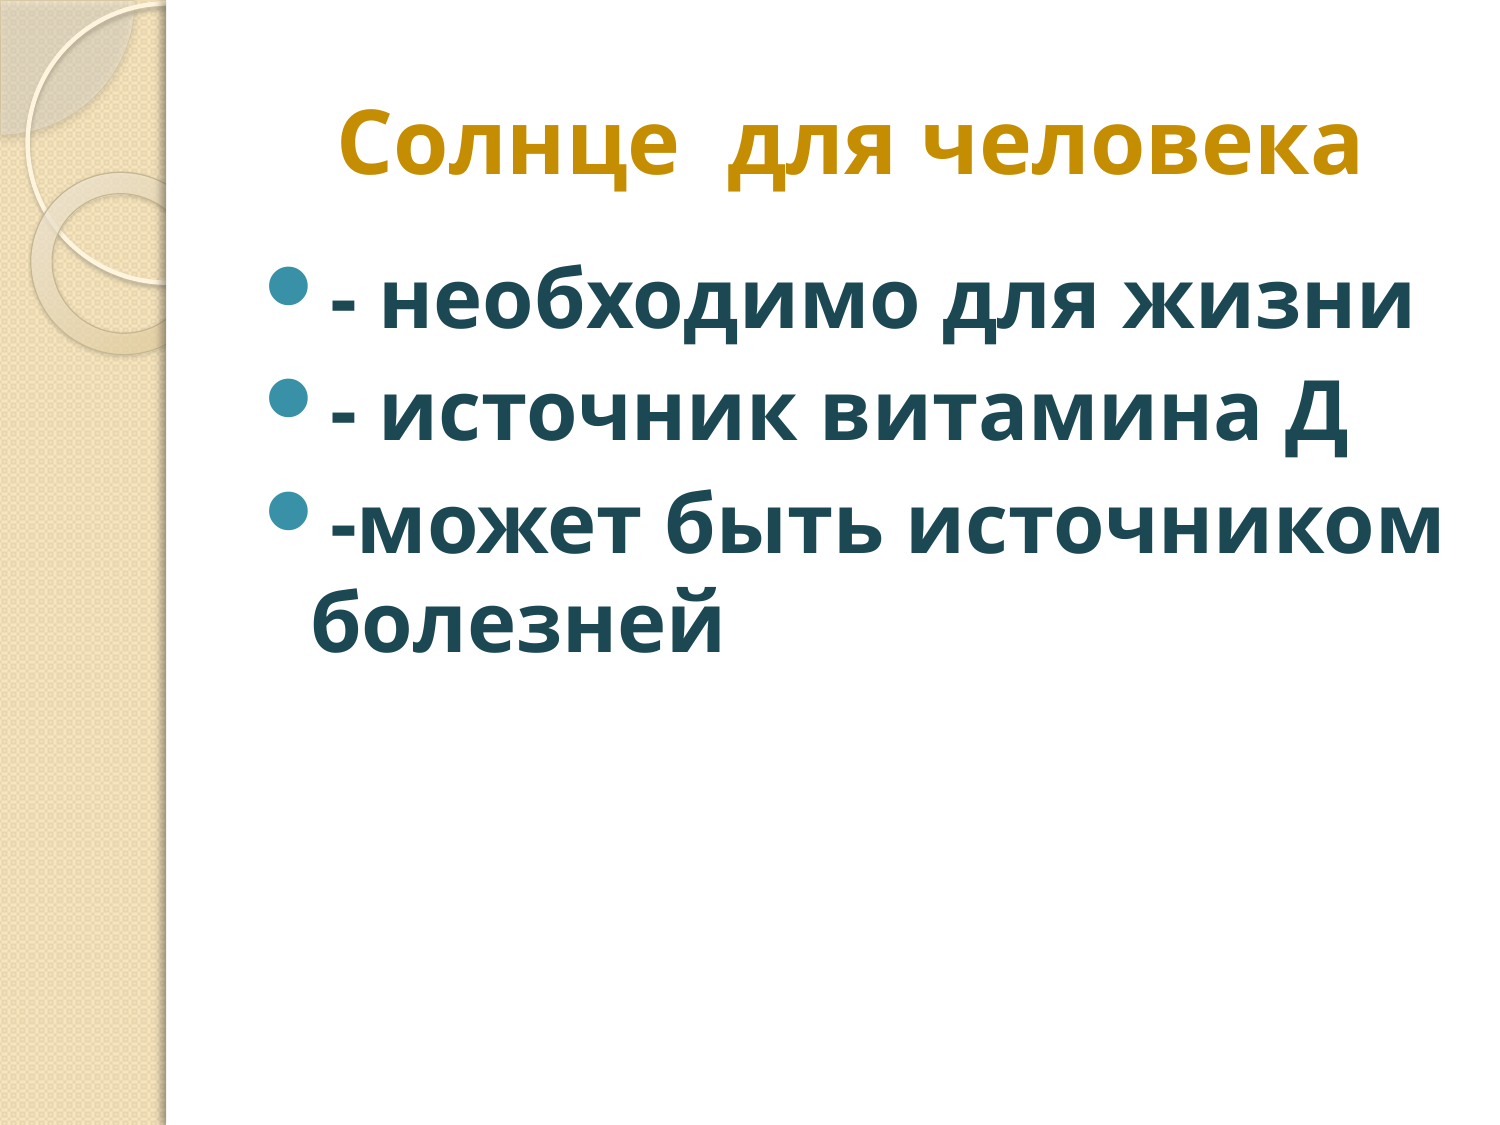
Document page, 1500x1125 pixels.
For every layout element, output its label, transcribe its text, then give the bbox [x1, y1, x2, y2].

list - необходимо для жизни - источник витамина Д -может быть источником болезней [235, 237, 1466, 1025]
title Солнце для человека [235, 45, 1466, 233]
